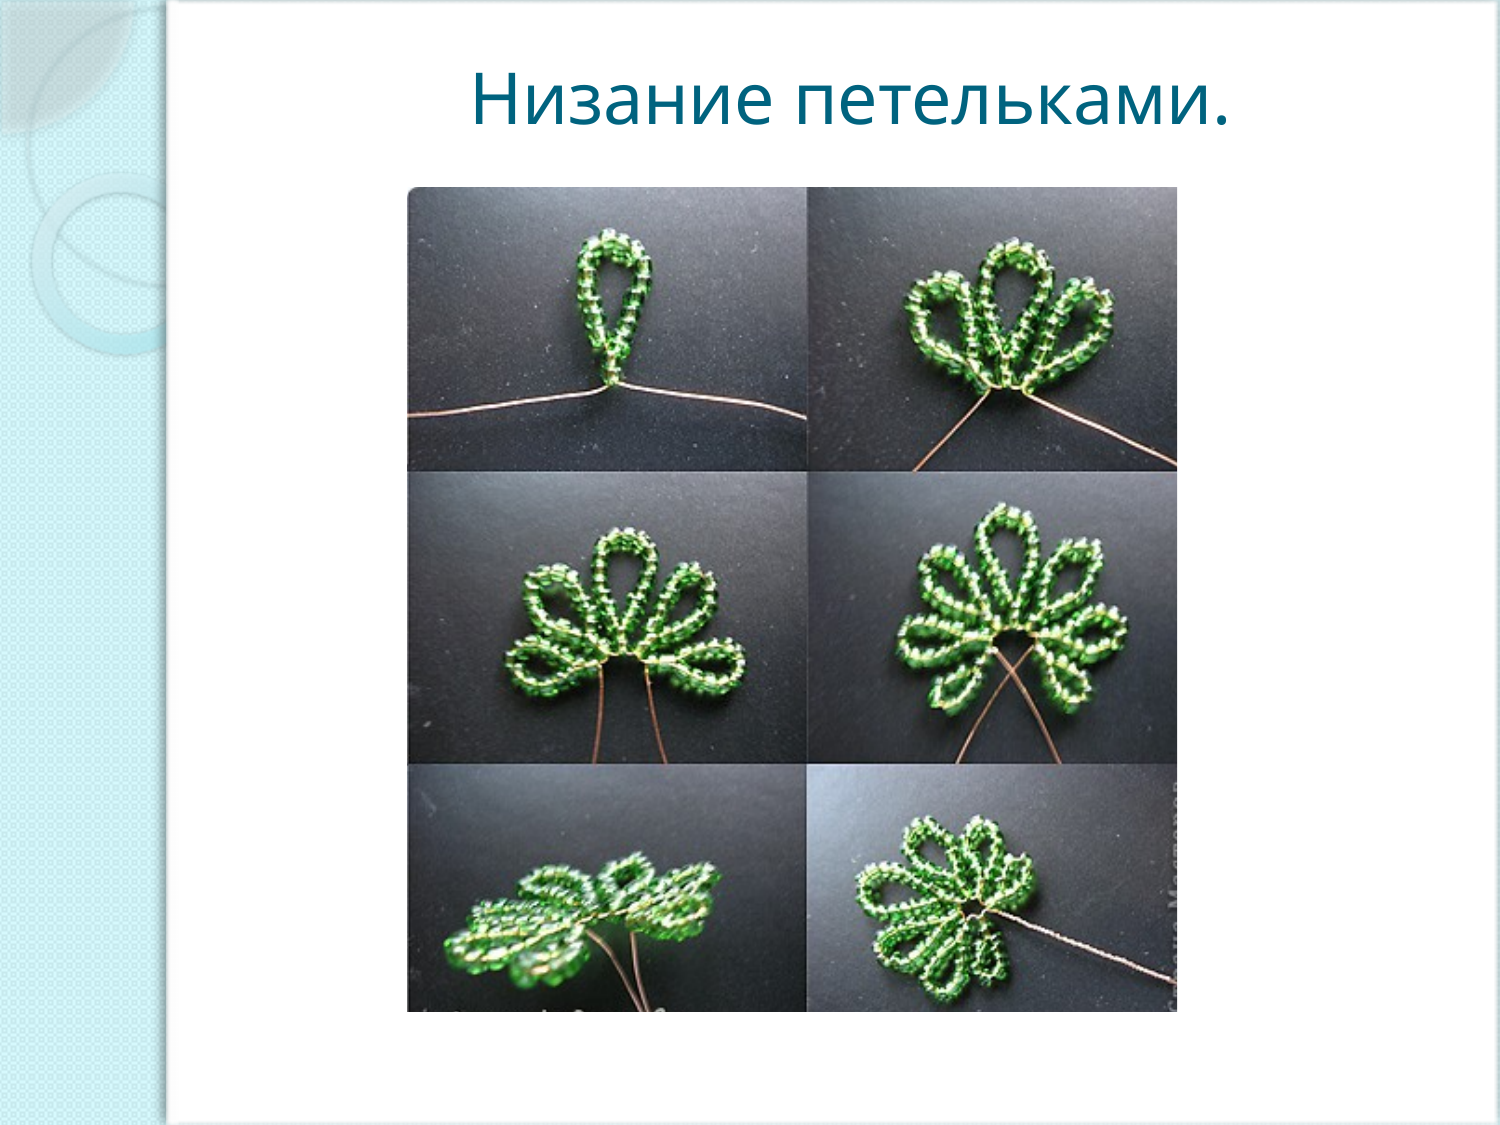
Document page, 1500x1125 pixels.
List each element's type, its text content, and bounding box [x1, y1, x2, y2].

title Низание петельками. [235, 45, 1466, 233]
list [409, 189, 1177, 1011]
